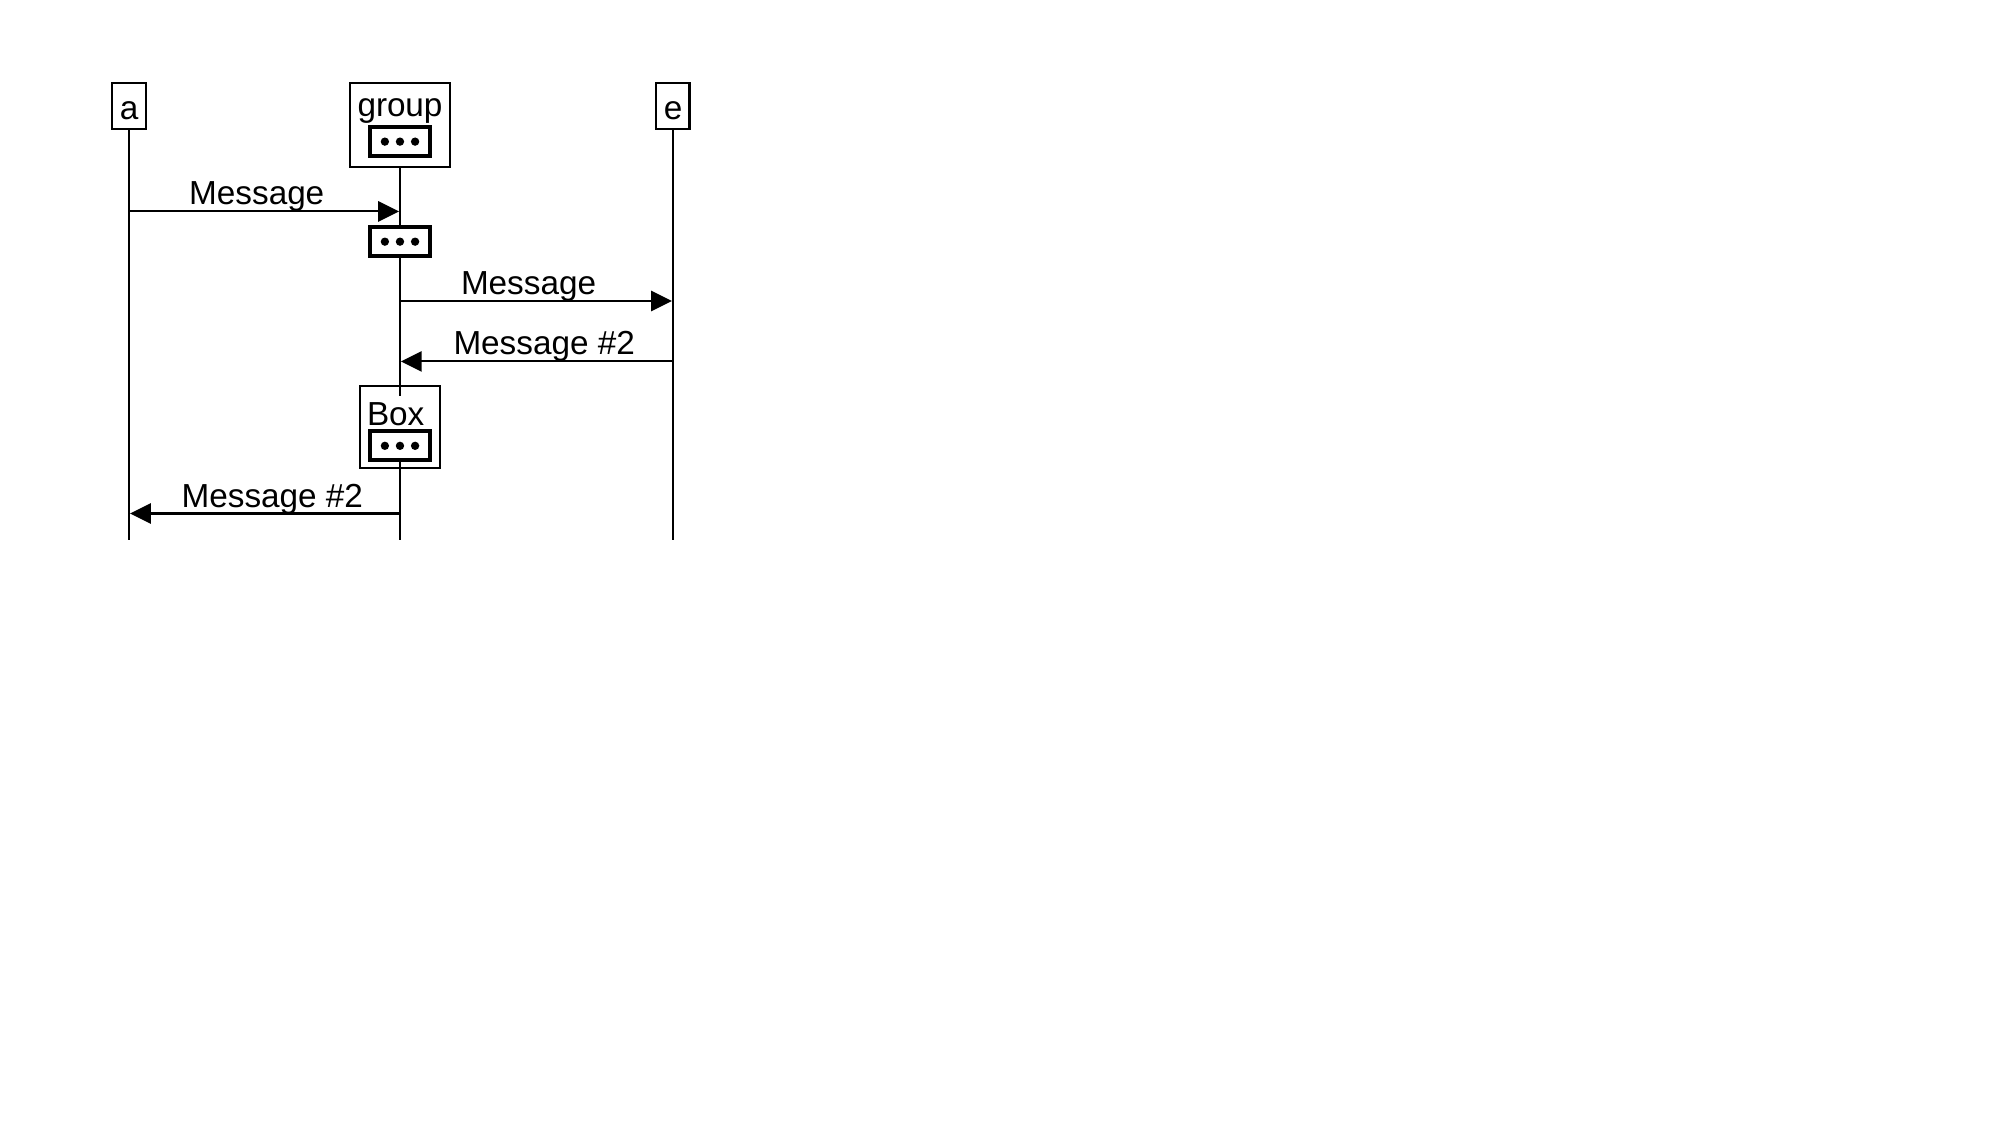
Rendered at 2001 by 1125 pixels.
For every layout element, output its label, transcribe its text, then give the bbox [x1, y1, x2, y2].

text_box [380, 136, 390, 147]
text_box [401, 431, 431, 461]
text_box e [656, 83, 690, 130]
text_box [380, 441, 390, 451]
text_box Message #2 [179, 474, 366, 512]
text_box [395, 136, 405, 147]
text_box a [112, 83, 146, 130]
text_box Box [367, 393, 429, 432]
text_box Message #2 [451, 322, 638, 360]
text_box [359, 386, 399, 468]
text_box [410, 236, 420, 247]
text_box Message [187, 172, 327, 210]
text_box [401, 226, 431, 257]
text_box [74, 74, 734, 540]
text_box [369, 126, 431, 157]
text_box [401, 441, 405, 451]
text_box [369, 226, 399, 257]
text_box [410, 136, 420, 147]
text_box [380, 236, 390, 247]
text_box [401, 386, 441, 468]
text_box [395, 237, 399, 247]
text_box [410, 441, 420, 451]
text_box Message [458, 262, 599, 300]
text_box group [349, 83, 450, 167]
text_box [369, 432, 399, 461]
text_box [395, 441, 399, 451]
